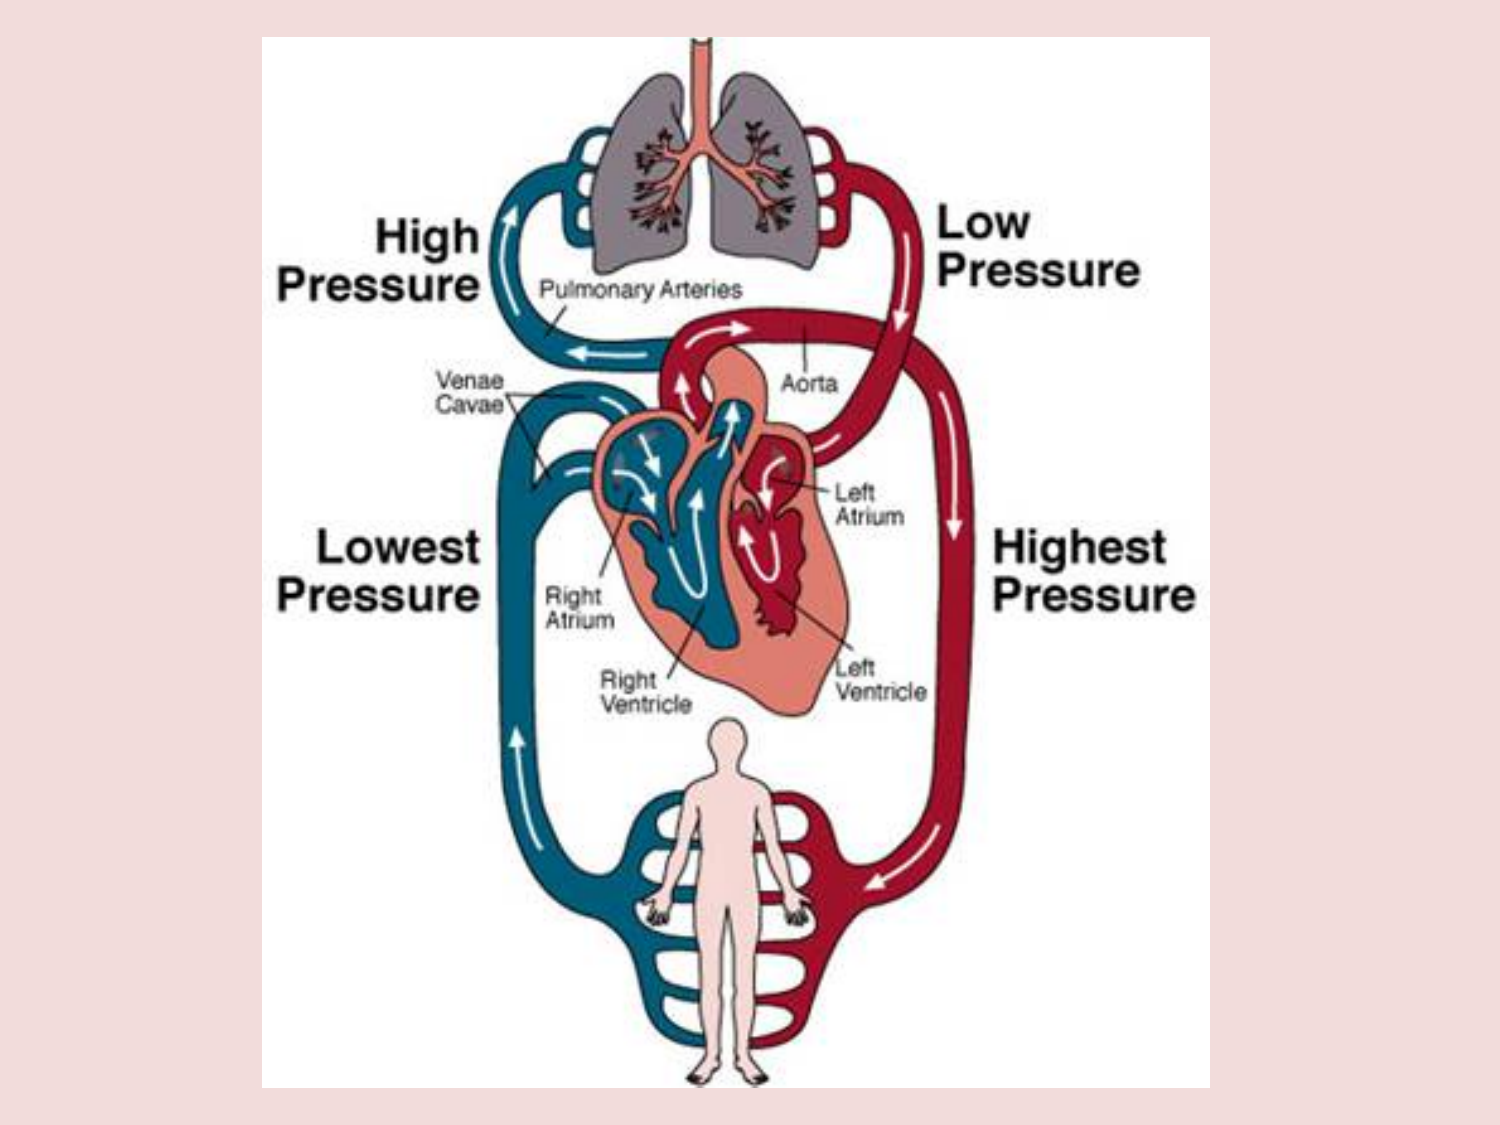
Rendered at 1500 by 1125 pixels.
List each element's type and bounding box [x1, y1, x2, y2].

picture [262, 37, 1210, 1088]
